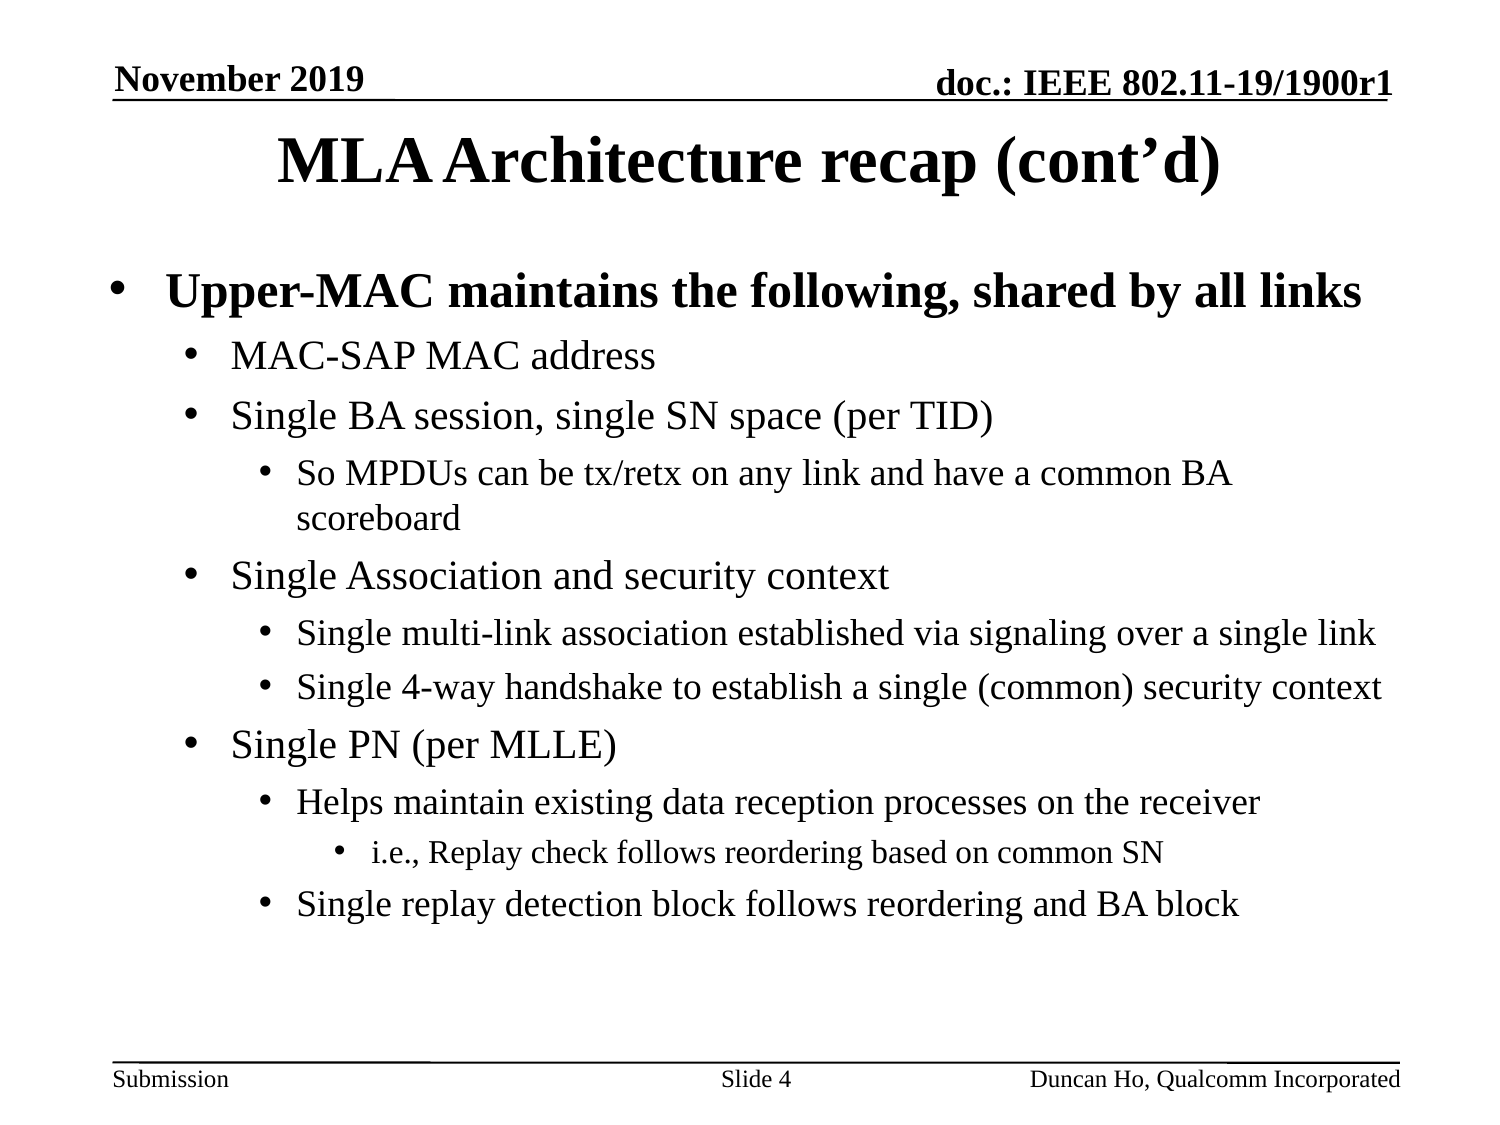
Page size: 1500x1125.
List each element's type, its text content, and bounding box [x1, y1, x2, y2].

footer Duncan Ho, Qualcomm Incorporated [878, 1061, 1402, 1093]
slide_number Slide 4 [712, 1061, 800, 1123]
list Upper-MAC maintains the following, shared by all links MAC-SAP MAC address Single BA session, single SN space (per TID) So MPDUs can be tx/retx on any link and have a common BA scoreboard Single Association and security context Single multi-link association established via signaling over a single link Single 4-way handshake to establish a single (common) security context Single PN (per MLLE) Helps maintain existing data reception processes on the receiver i.e., Replay check follows reordering based on common SN Single replay detection block follows reordering and BA block [93, 249, 1407, 991]
title MLA Architecture recap (cont’d) [112, 112, 1388, 201]
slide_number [114, 54, 423, 100]
